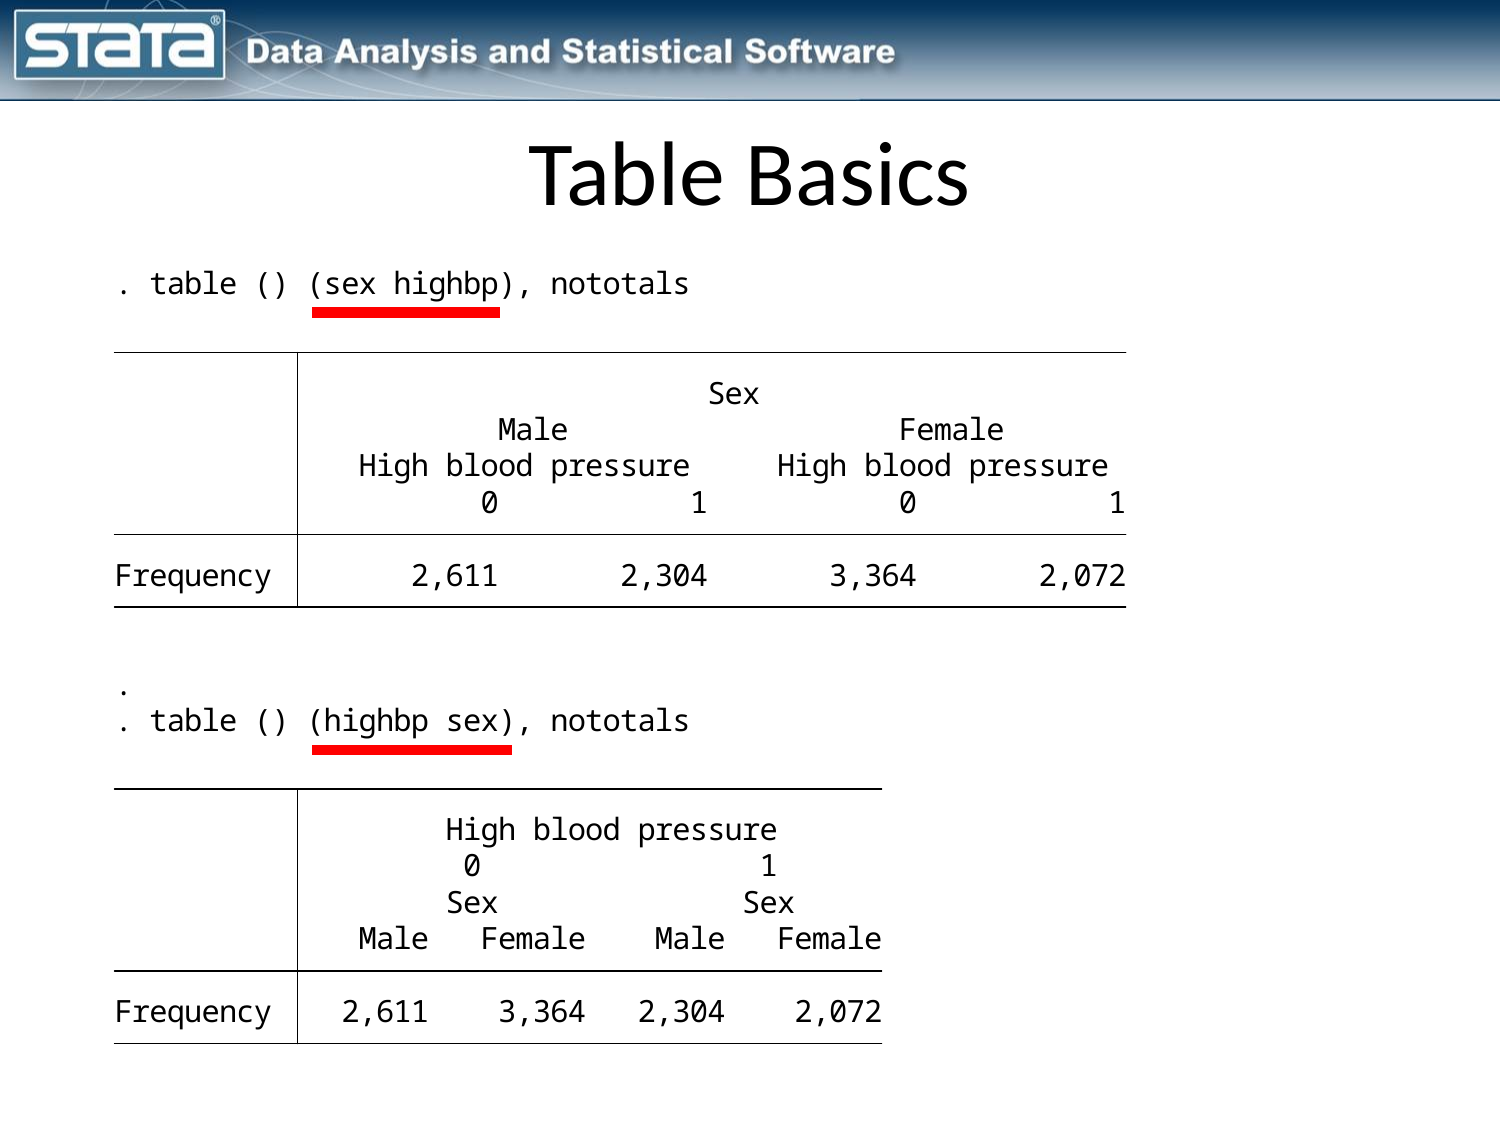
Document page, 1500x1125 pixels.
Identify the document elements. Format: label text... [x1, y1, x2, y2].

title Table Basics [0, 108, 1500, 238]
picture [0, 0, 1500, 102]
picture [99, 262, 1158, 1063]
